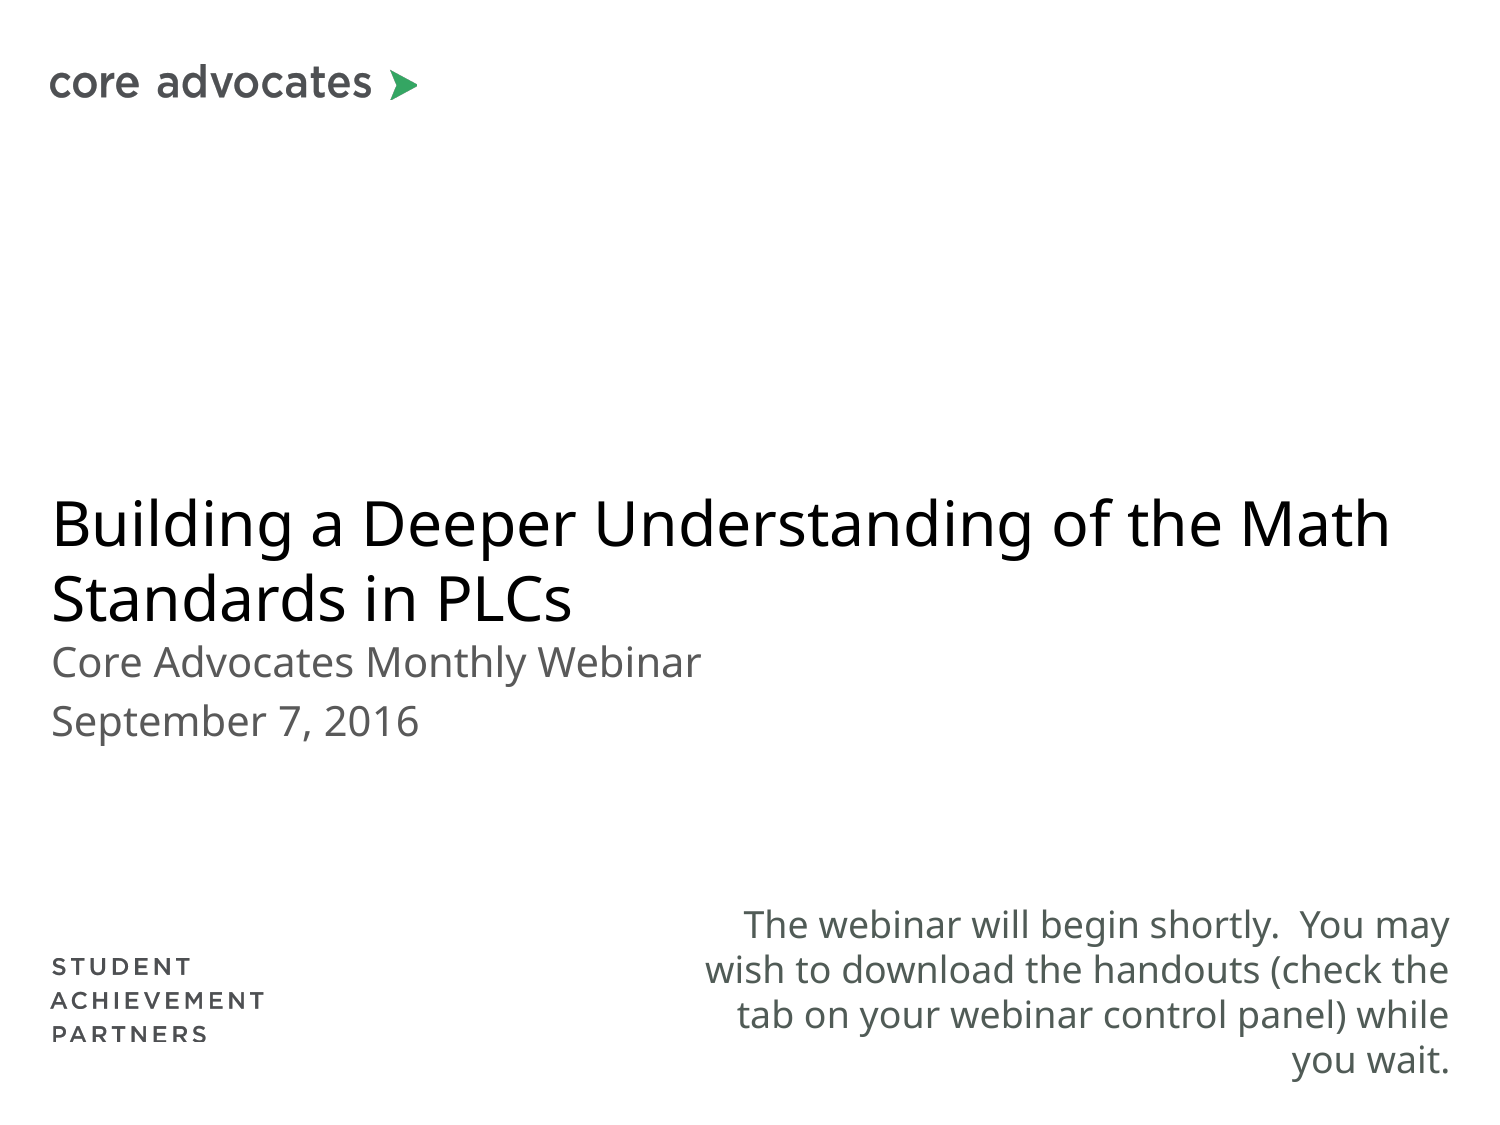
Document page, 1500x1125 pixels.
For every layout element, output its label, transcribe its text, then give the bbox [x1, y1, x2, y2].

picture [50, 64, 417, 100]
subtitle Core Advocates Monthly Webinar September 7, 2016 [35, 628, 1450, 759]
text_box The webinar will begin shortly. You may wish to download the handouts (check the tab on your webinar control panel) while you wait. [678, 893, 1466, 1042]
picture [50, 958, 266, 1042]
title Building a Deeper Understanding of the Math Standards in PLCs [35, 489, 1450, 628]
